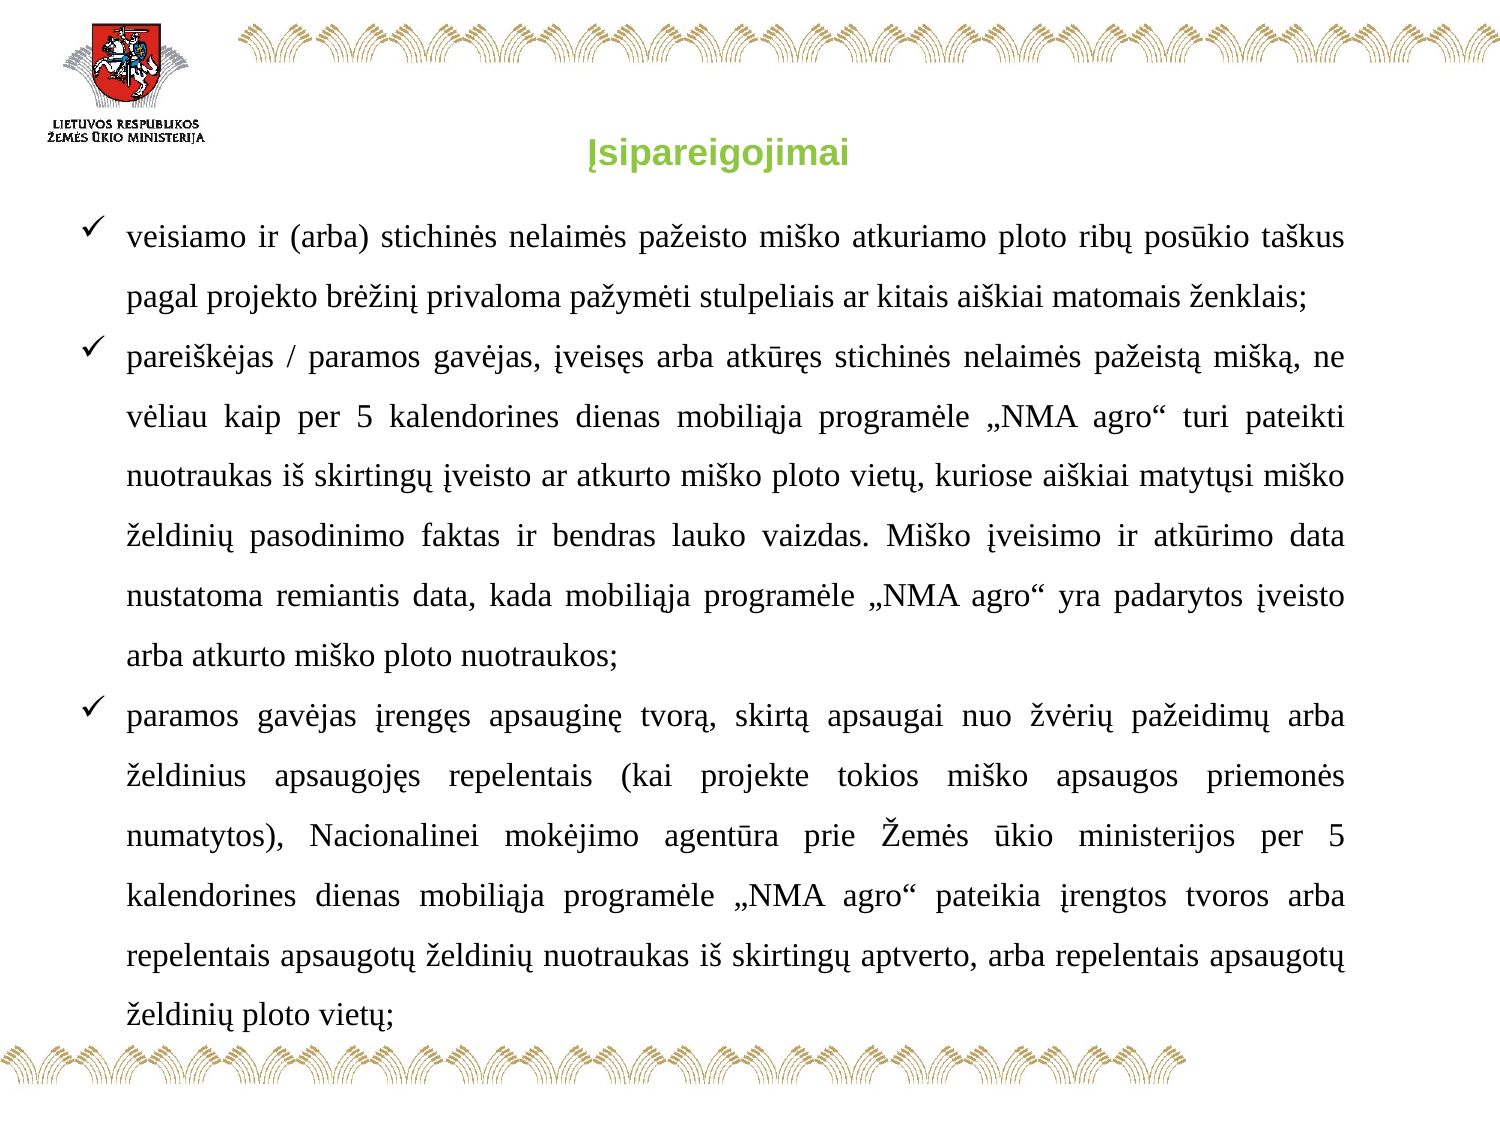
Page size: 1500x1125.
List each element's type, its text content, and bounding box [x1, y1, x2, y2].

text_box veisiamo ir (arba) stichinės nelaimės pažeisto miško atkuriamo ploto ribų posūkio taškus pagal projekto brėžinį privaloma pažymėti stulpeliais ar kitais aiškiai matomais ženklais; pareiškėjas / paramos gavėjas, įveisęs arba atkūręs stichinės nelaimės pažeistą mišką, ne vėliau kaip per 5 kalendorines dienas mobiliąja programėle „NMA agro“ turi pateikti nuotraukas iš skirtingų įveisto ar atkurto miško ploto vietų, kuriose aiškiai matytųsi miško želdinių pasodinimo faktas ir bendras lauko vaizdas. Miško įveisimo ir atkūrimo data nustatoma remiantis data, kada mobiliąja programėle „NMA agro“ yra padarytos įveisto arba atkurto miško ploto nuotraukos; paramos gavėjas įrengęs apsauginę tvorą, skirtą apsaugai nuo žvėrių pažeidimų arba želdinius apsaugojęs repelentais (kai projekte tokios miško apsaugos priemonės numatytos), Nacionalinei mokėjimo agentūra prie Žemės ūkio ministerijos per 5 kalendorines dienas mobiliąja programėle „NMA agro“ pateikia įrengtos tvoros arba repelentais apsaugotų želdinių nuotraukas iš skirtingų aptverto, arba repelentais apsaugotų želdinių ploto vietų; [64, 186, 1363, 1040]
picture [0, 0, 1500, 1125]
text_box Įsipareigojimai [572, 120, 904, 181]
